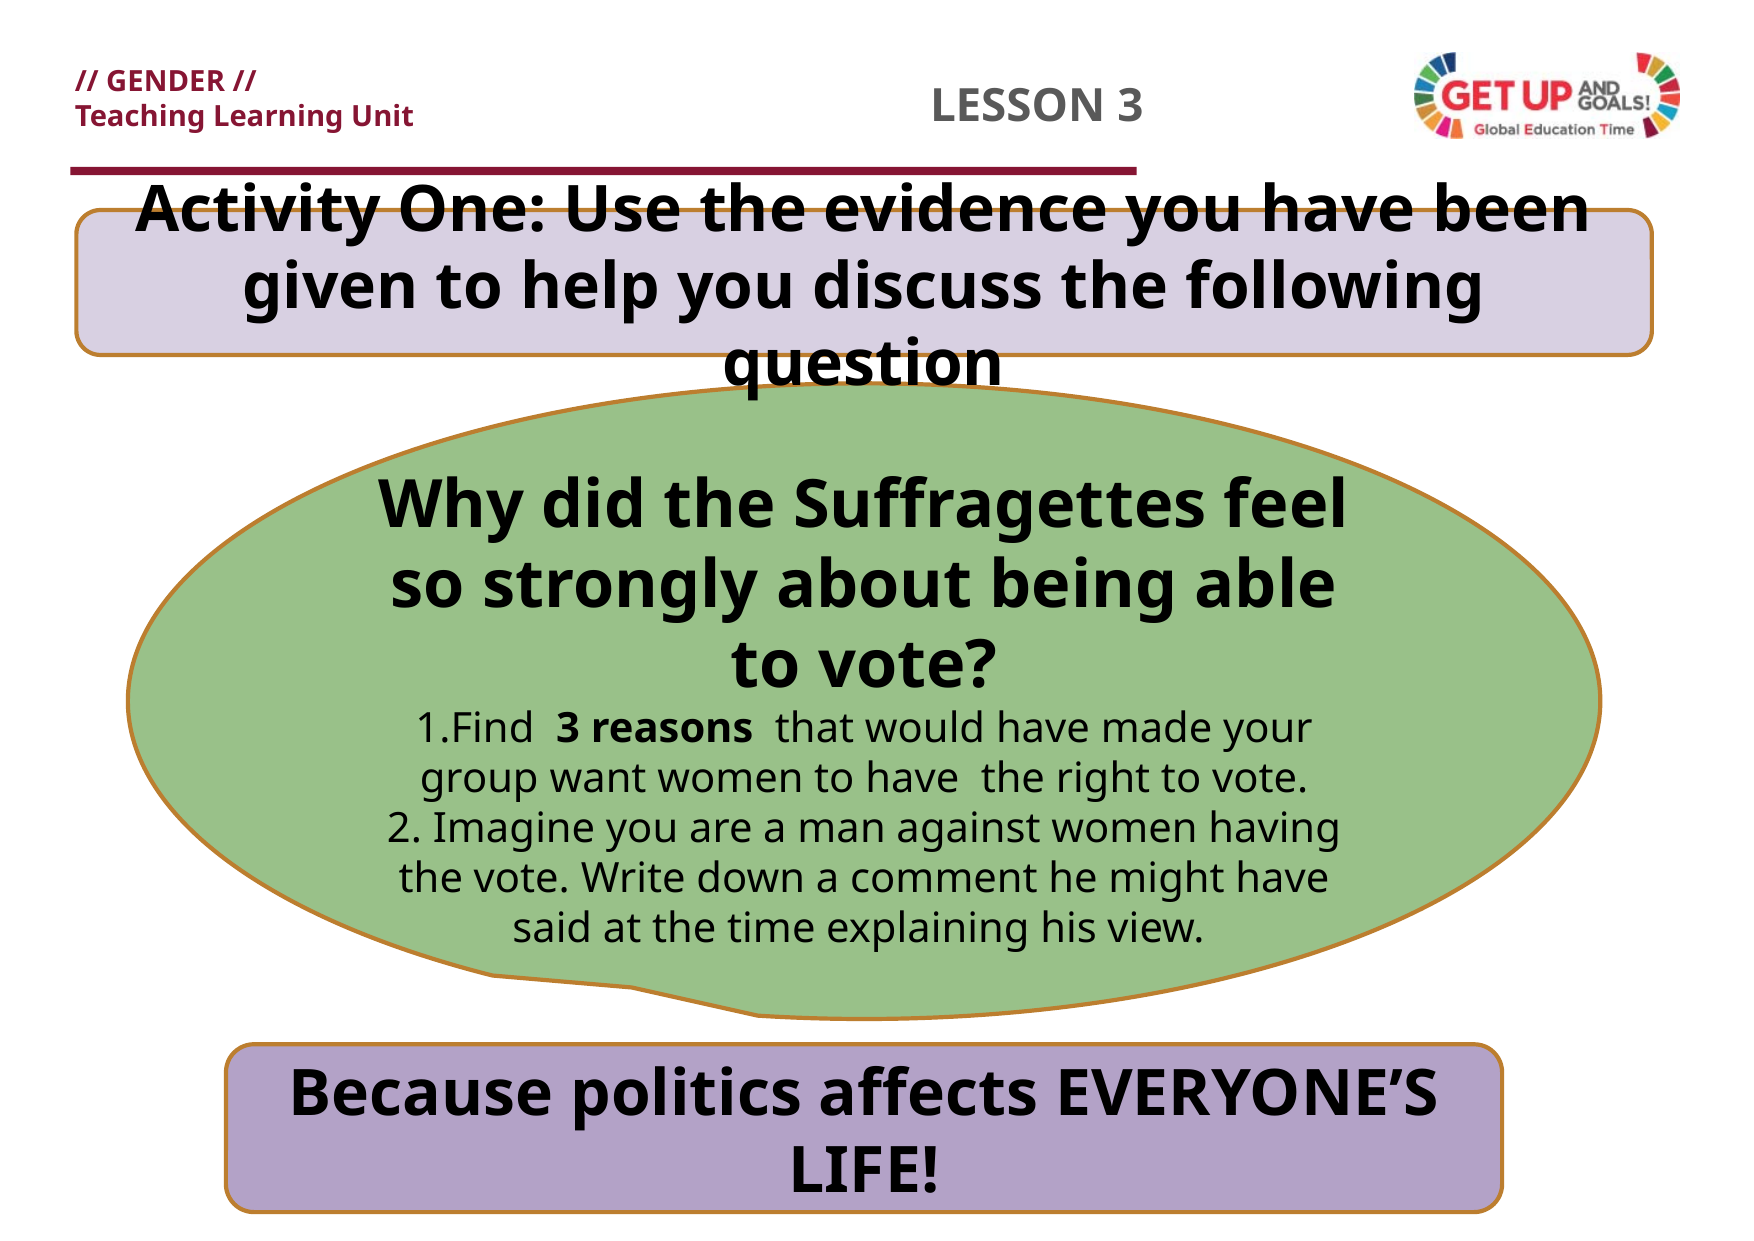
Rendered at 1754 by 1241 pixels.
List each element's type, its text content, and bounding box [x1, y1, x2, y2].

text_box Activity One: Use the evidence you have been given to help you discuss the following question [74, 207, 1654, 358]
text_box Because politics affects EVERYONE’S LIFE! [223, 1042, 1505, 1215]
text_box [59, 47, 1680, 176]
text_box Why did the Suffragettes feel so strongly about being able to vote? 1.Find 3 reasons that would have made your group want women to have the right to vote. 2. Imagine you are a man against women having the vote. Write down a comment he might have said at the time explaining his view. . [125, 381, 1603, 1022]
